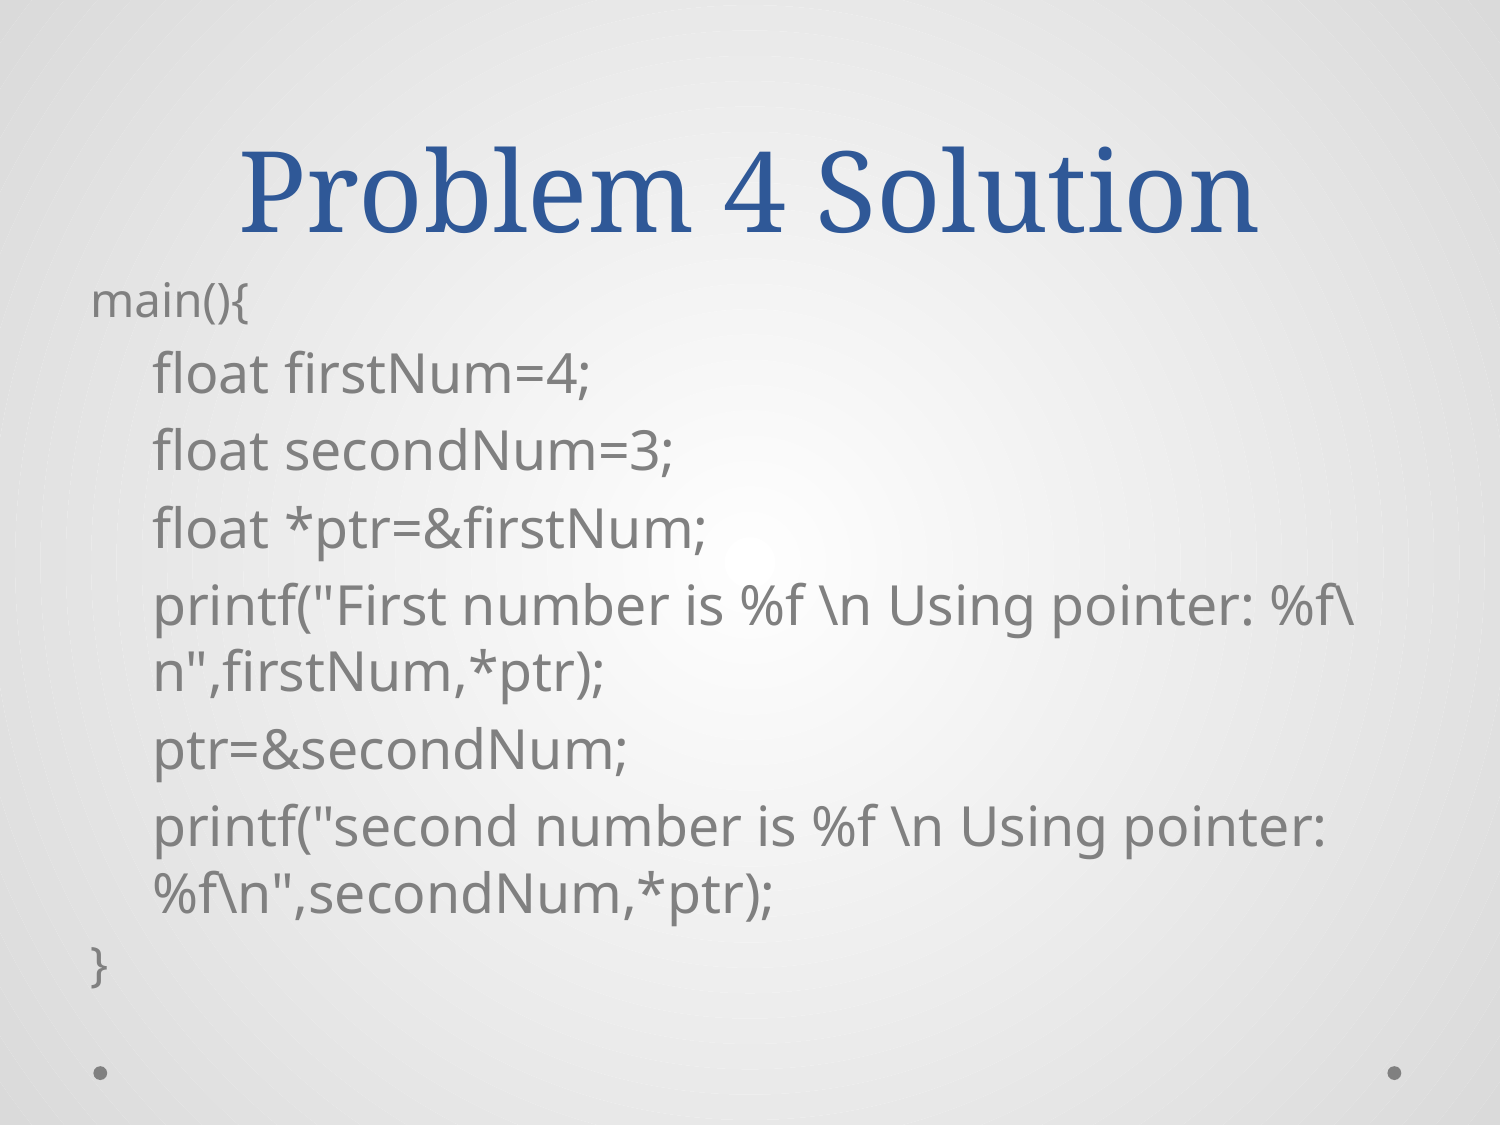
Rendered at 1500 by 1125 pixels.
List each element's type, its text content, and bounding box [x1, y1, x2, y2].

list main() { float firstNum=4; float secondNum=3; float *ptr=&firstNum; printf("First number is %f \n Using pointer: %f\n",firstNum,*ptr); ptr=&secondNum; printf("second number is %f \n Using pointer: %f\n",secondNum,*ptr); } [75, 262, 1425, 1005]
title Problem 4 Solution [75, 0, 1425, 262]
